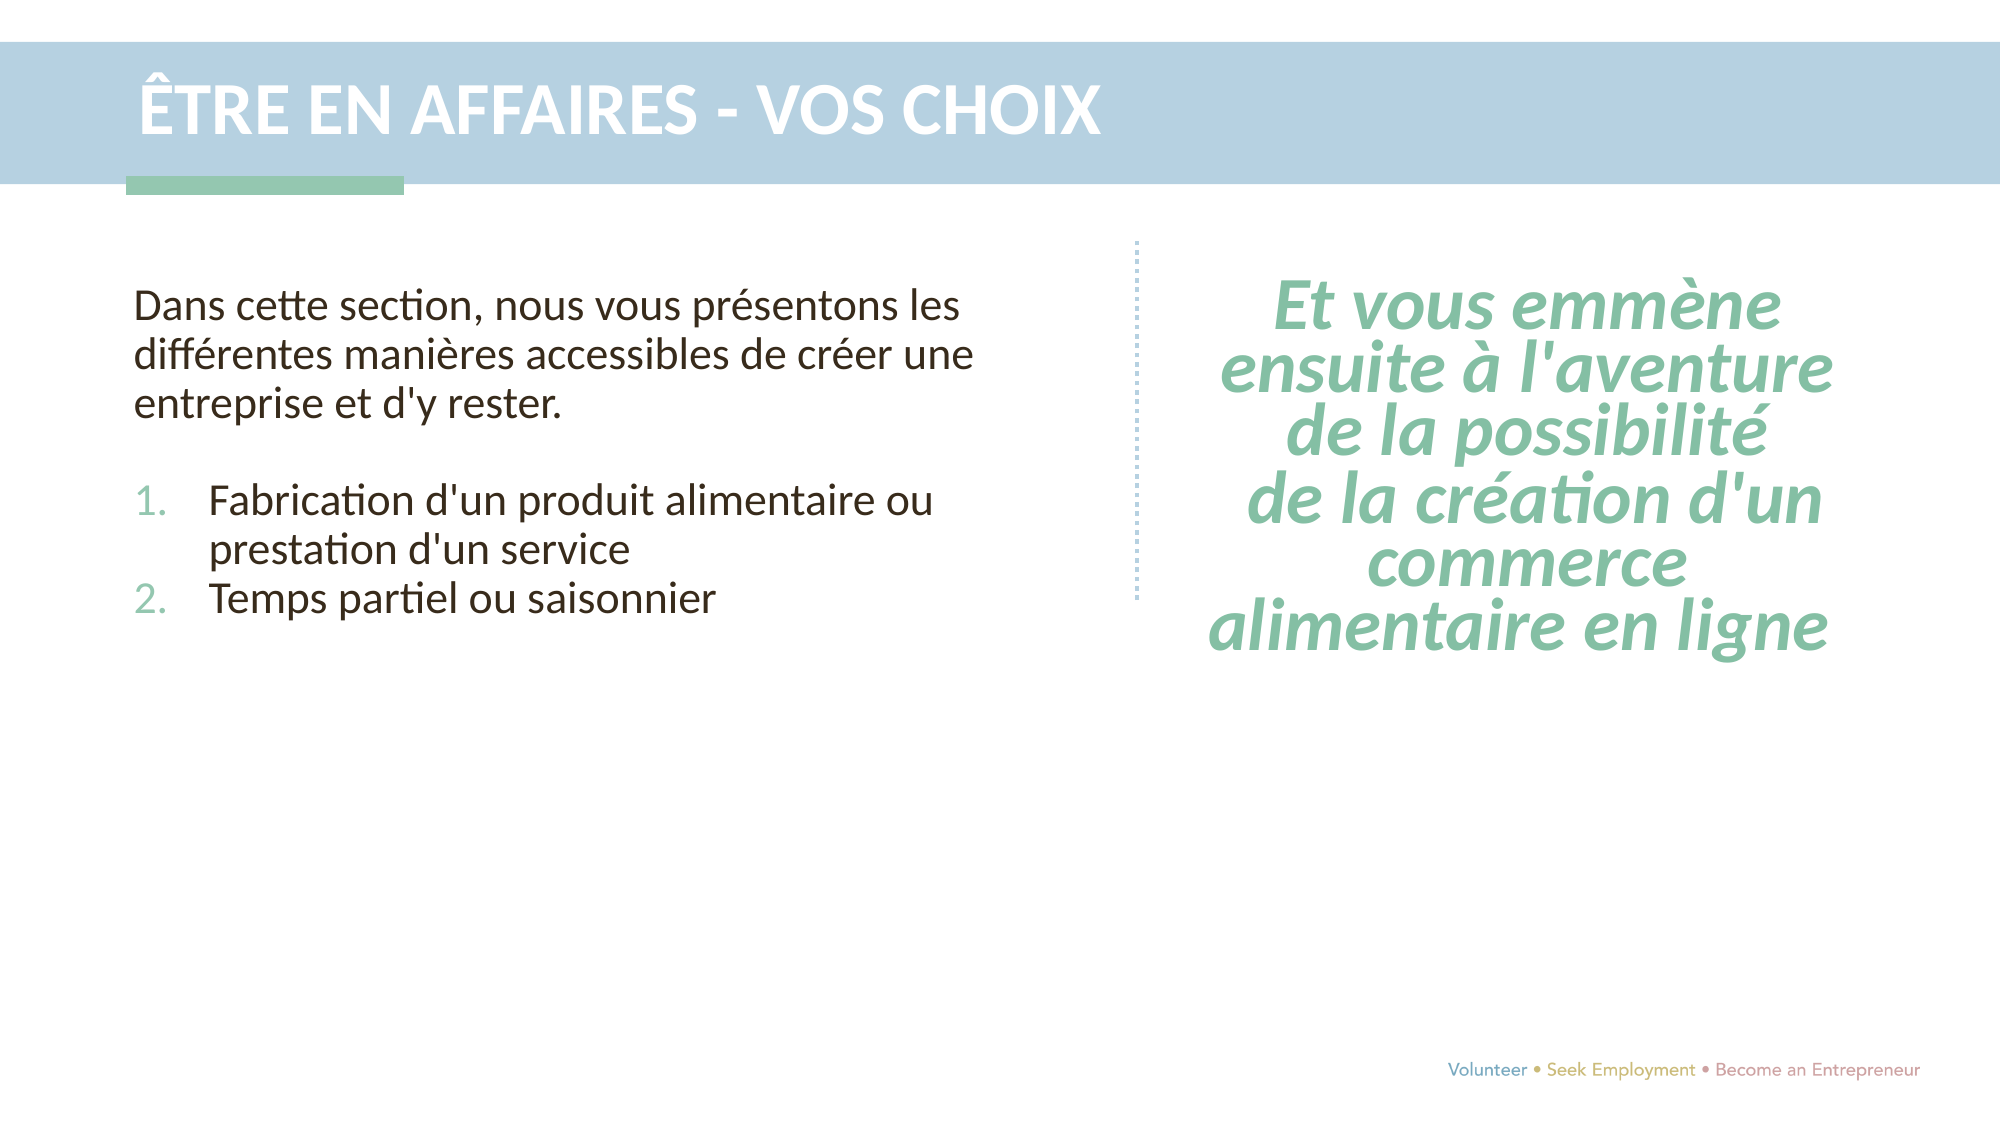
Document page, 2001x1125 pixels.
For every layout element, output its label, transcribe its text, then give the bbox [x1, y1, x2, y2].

list ÊTRE EN AFFAIRES - VOS CHOIX [123, 51, 1913, 170]
picture [1418, 1046, 1971, 1103]
text_box Et vous emmène ensuite à l'aventure de la possibilité de la création d'un commerce alimentaire en ligne [1174, 273, 1882, 475]
list Dans cette section, nous vous présentons les différentes manières accessibles de créer une entreprise et d'y rester. Fabrication d'un produit alimentaire ou prestation d'un service Temps partiel ou saisonnier [118, 273, 1063, 1040]
